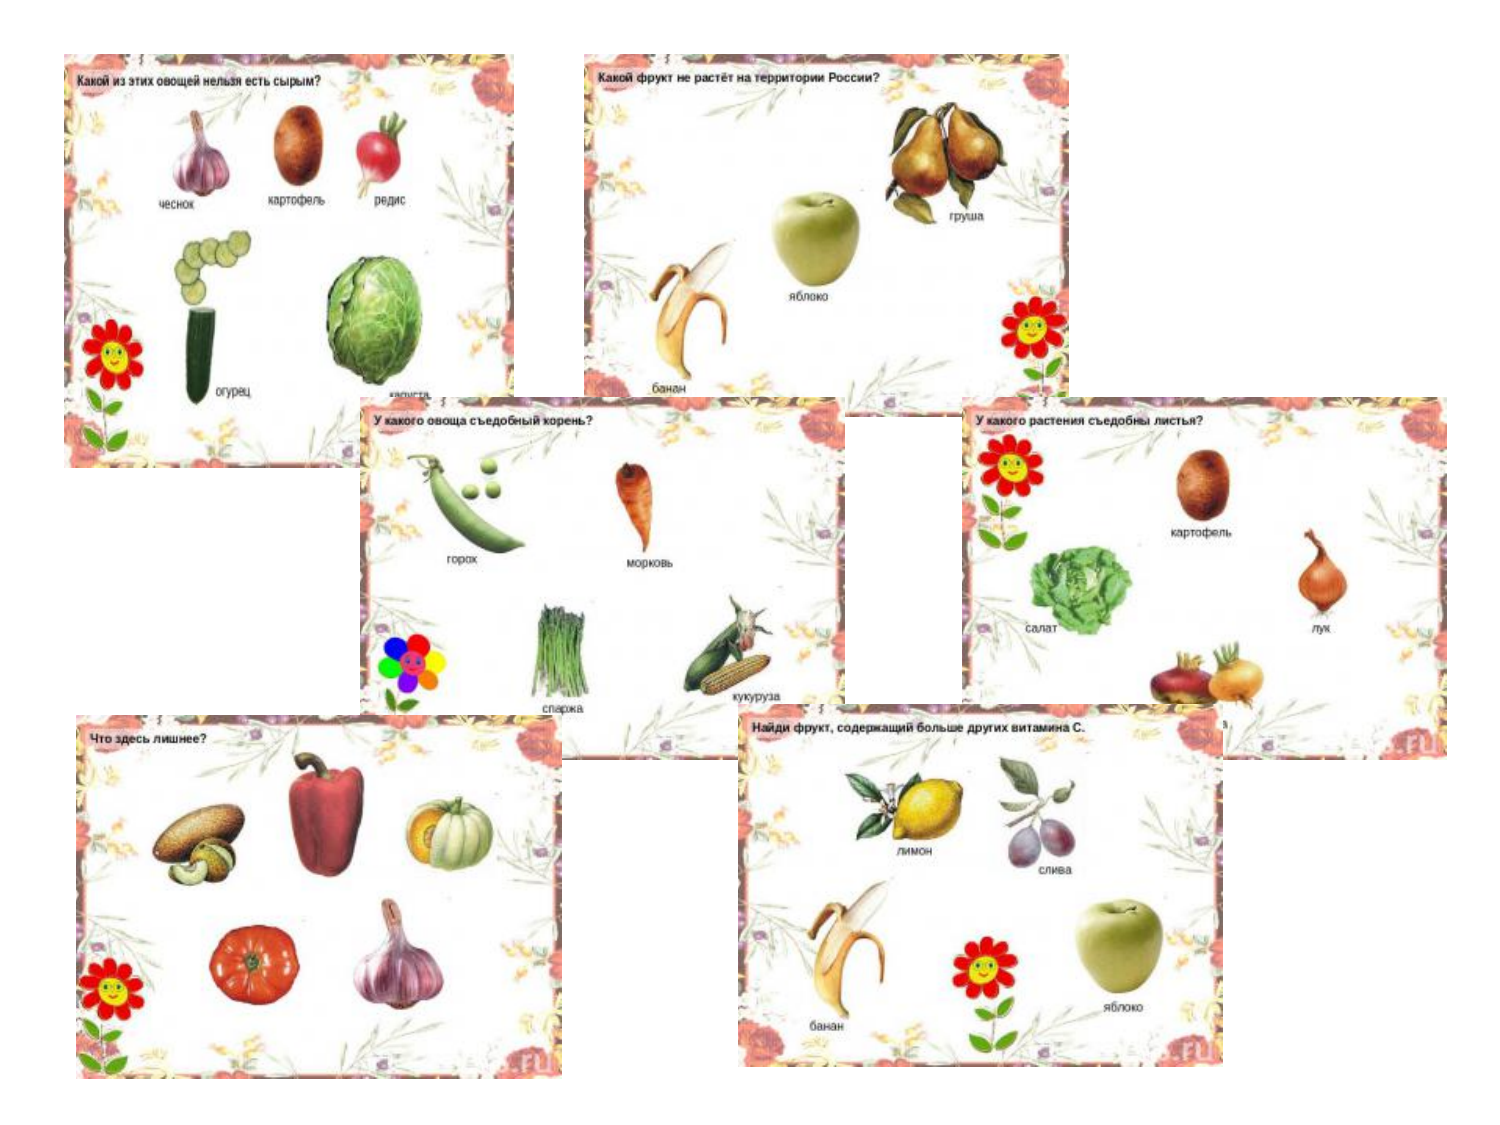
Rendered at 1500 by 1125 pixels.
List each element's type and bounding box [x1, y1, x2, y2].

picture [64, 54, 1448, 1079]
